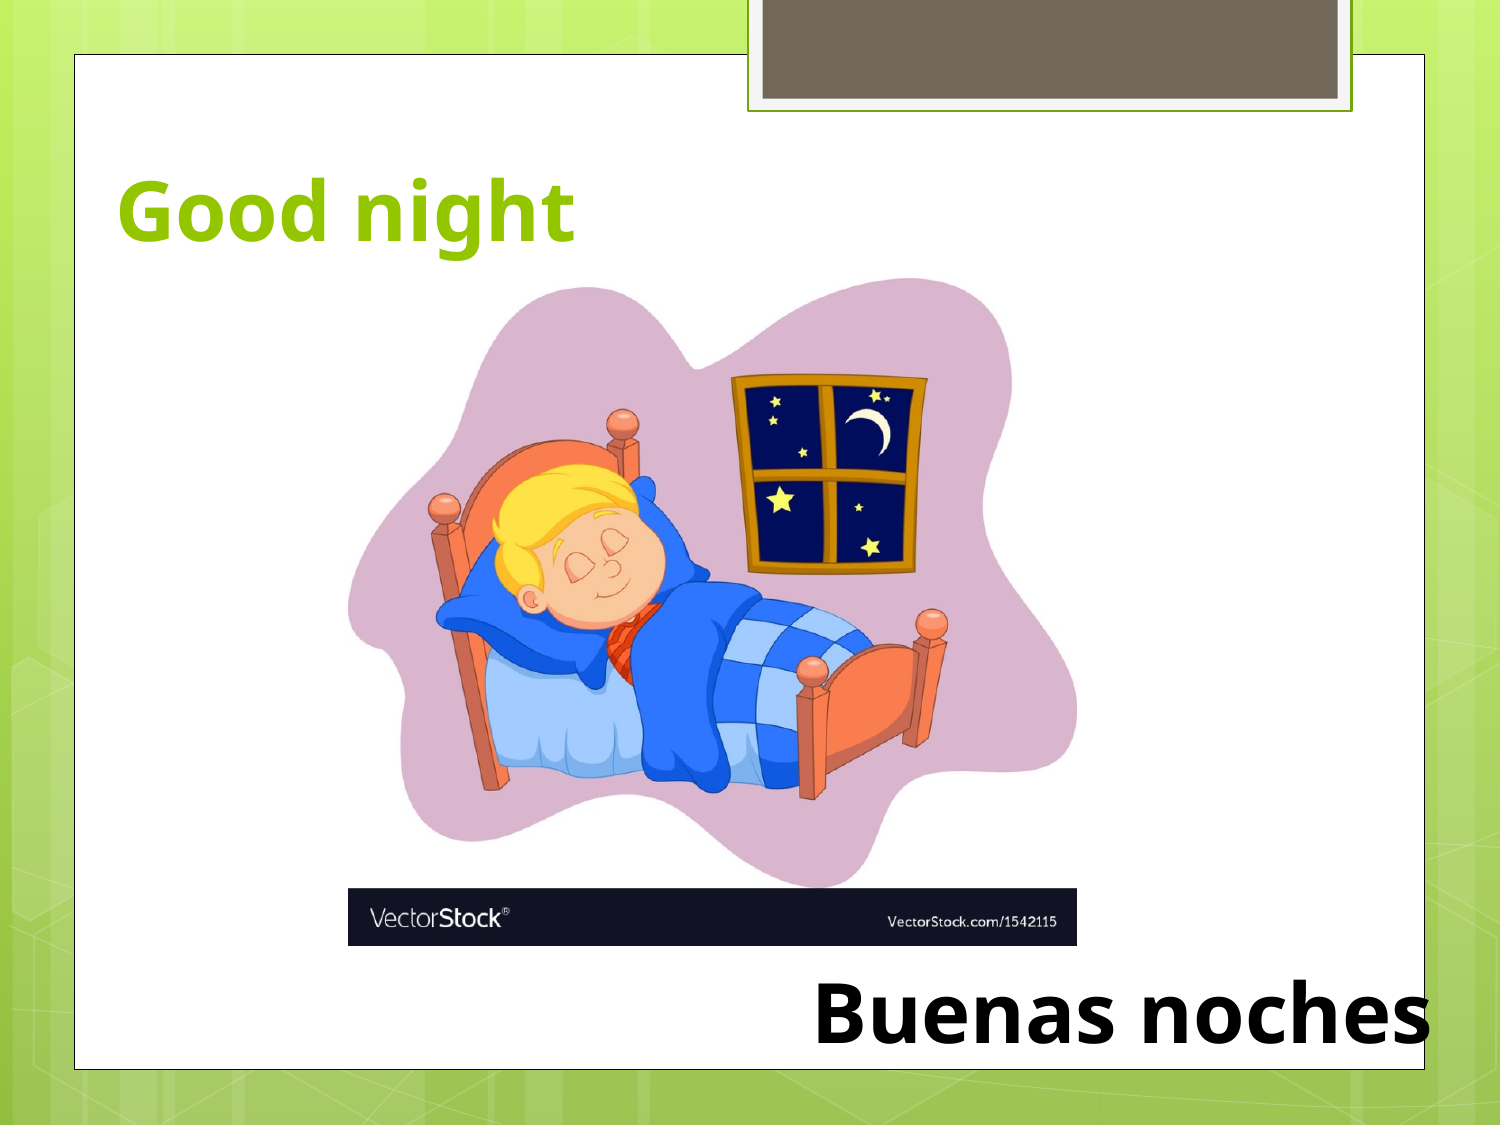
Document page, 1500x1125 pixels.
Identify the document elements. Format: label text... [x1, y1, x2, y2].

text_box Buenas noches [796, 952, 1449, 1068]
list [348, 278, 1077, 947]
title Good night [100, 78, 1253, 266]
